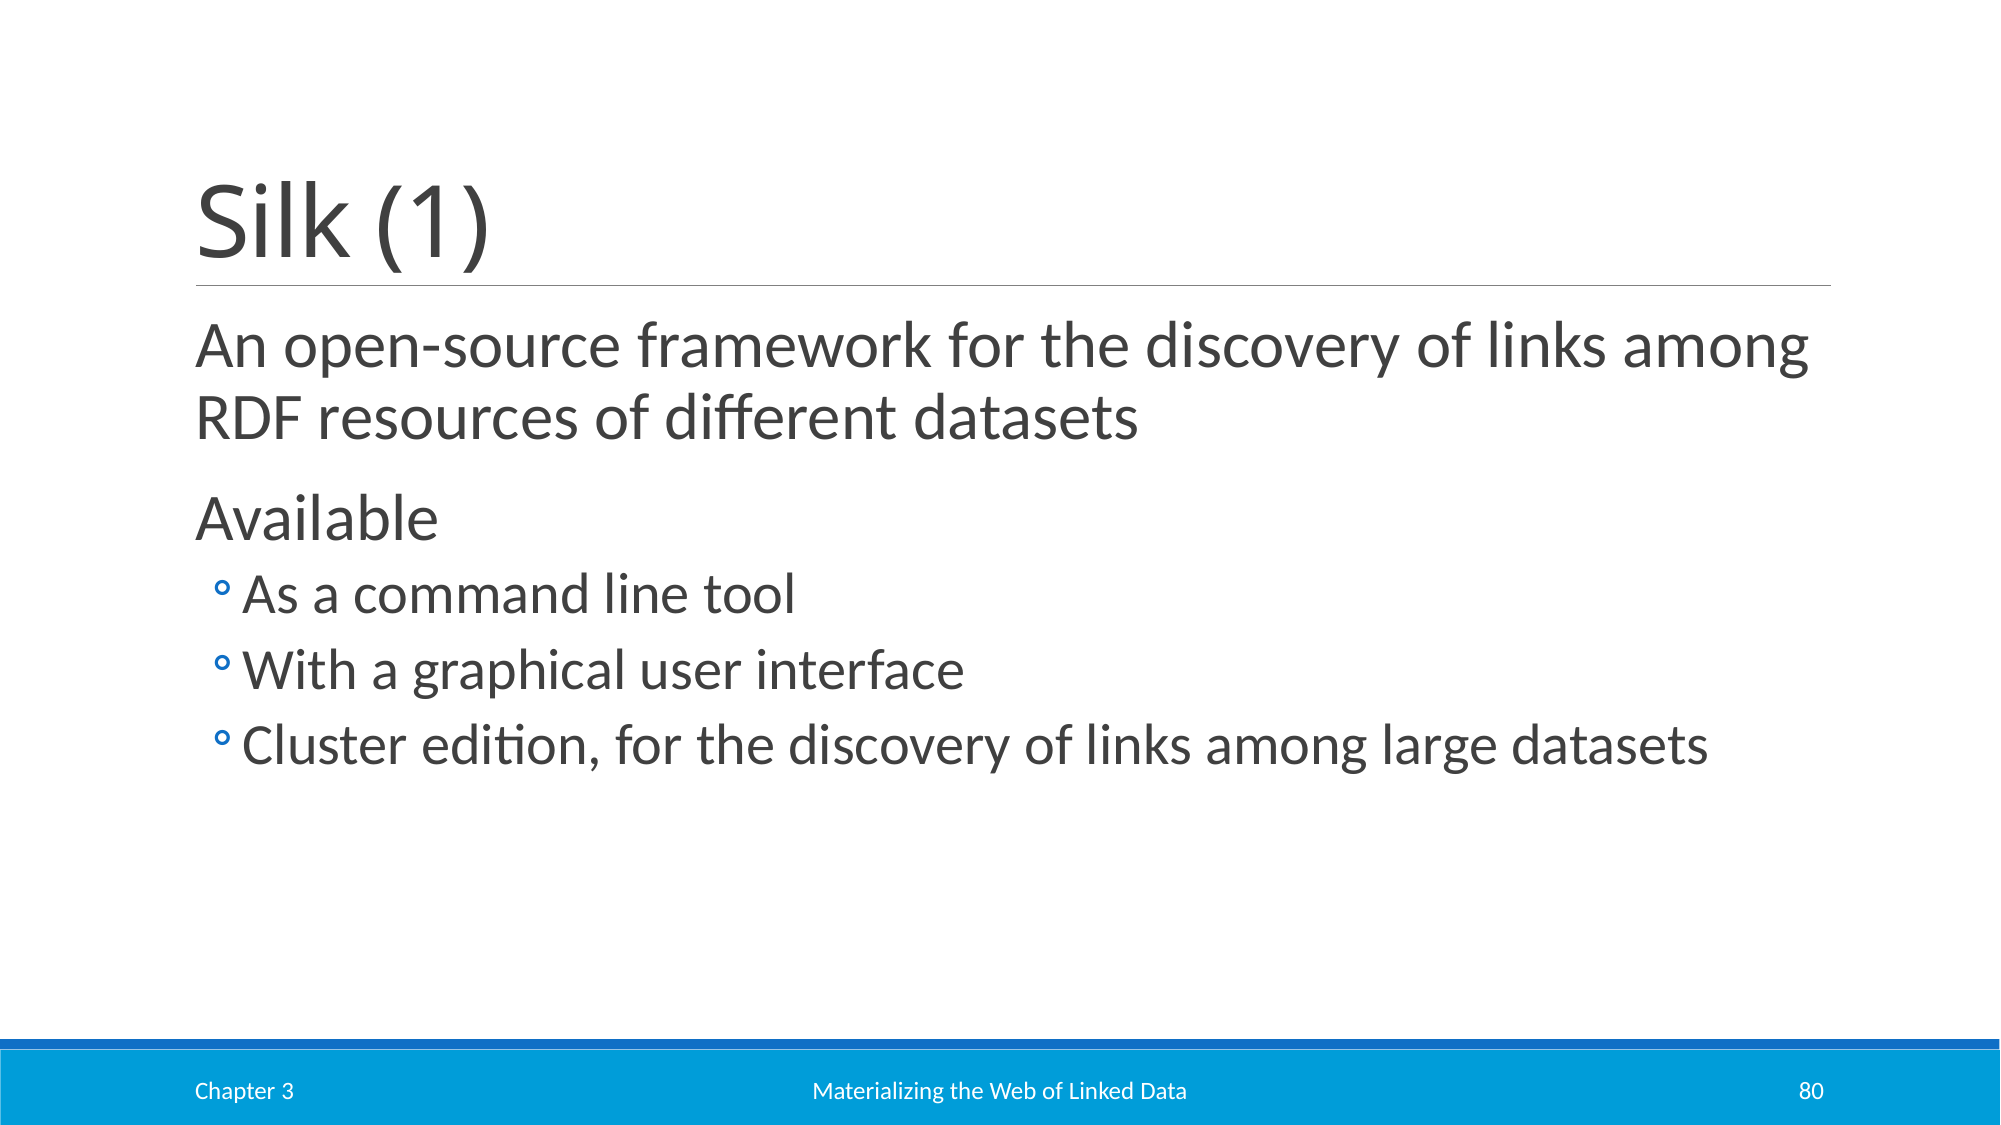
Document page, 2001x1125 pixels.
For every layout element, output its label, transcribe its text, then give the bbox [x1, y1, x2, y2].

title Silk (1) [180, 47, 1830, 285]
slide_number Chapter 3 [180, 1059, 586, 1120]
list An open-source framework for the discovery of links among RDF resources of different datasets Available As a command line tool With a graphical user interface Cluster edition, for the discovery of links among large datasets [180, 302, 1830, 963]
footer Materializing the Web of Linked Data [604, 1059, 1396, 1120]
slide_number 80 [1624, 1059, 1840, 1120]
